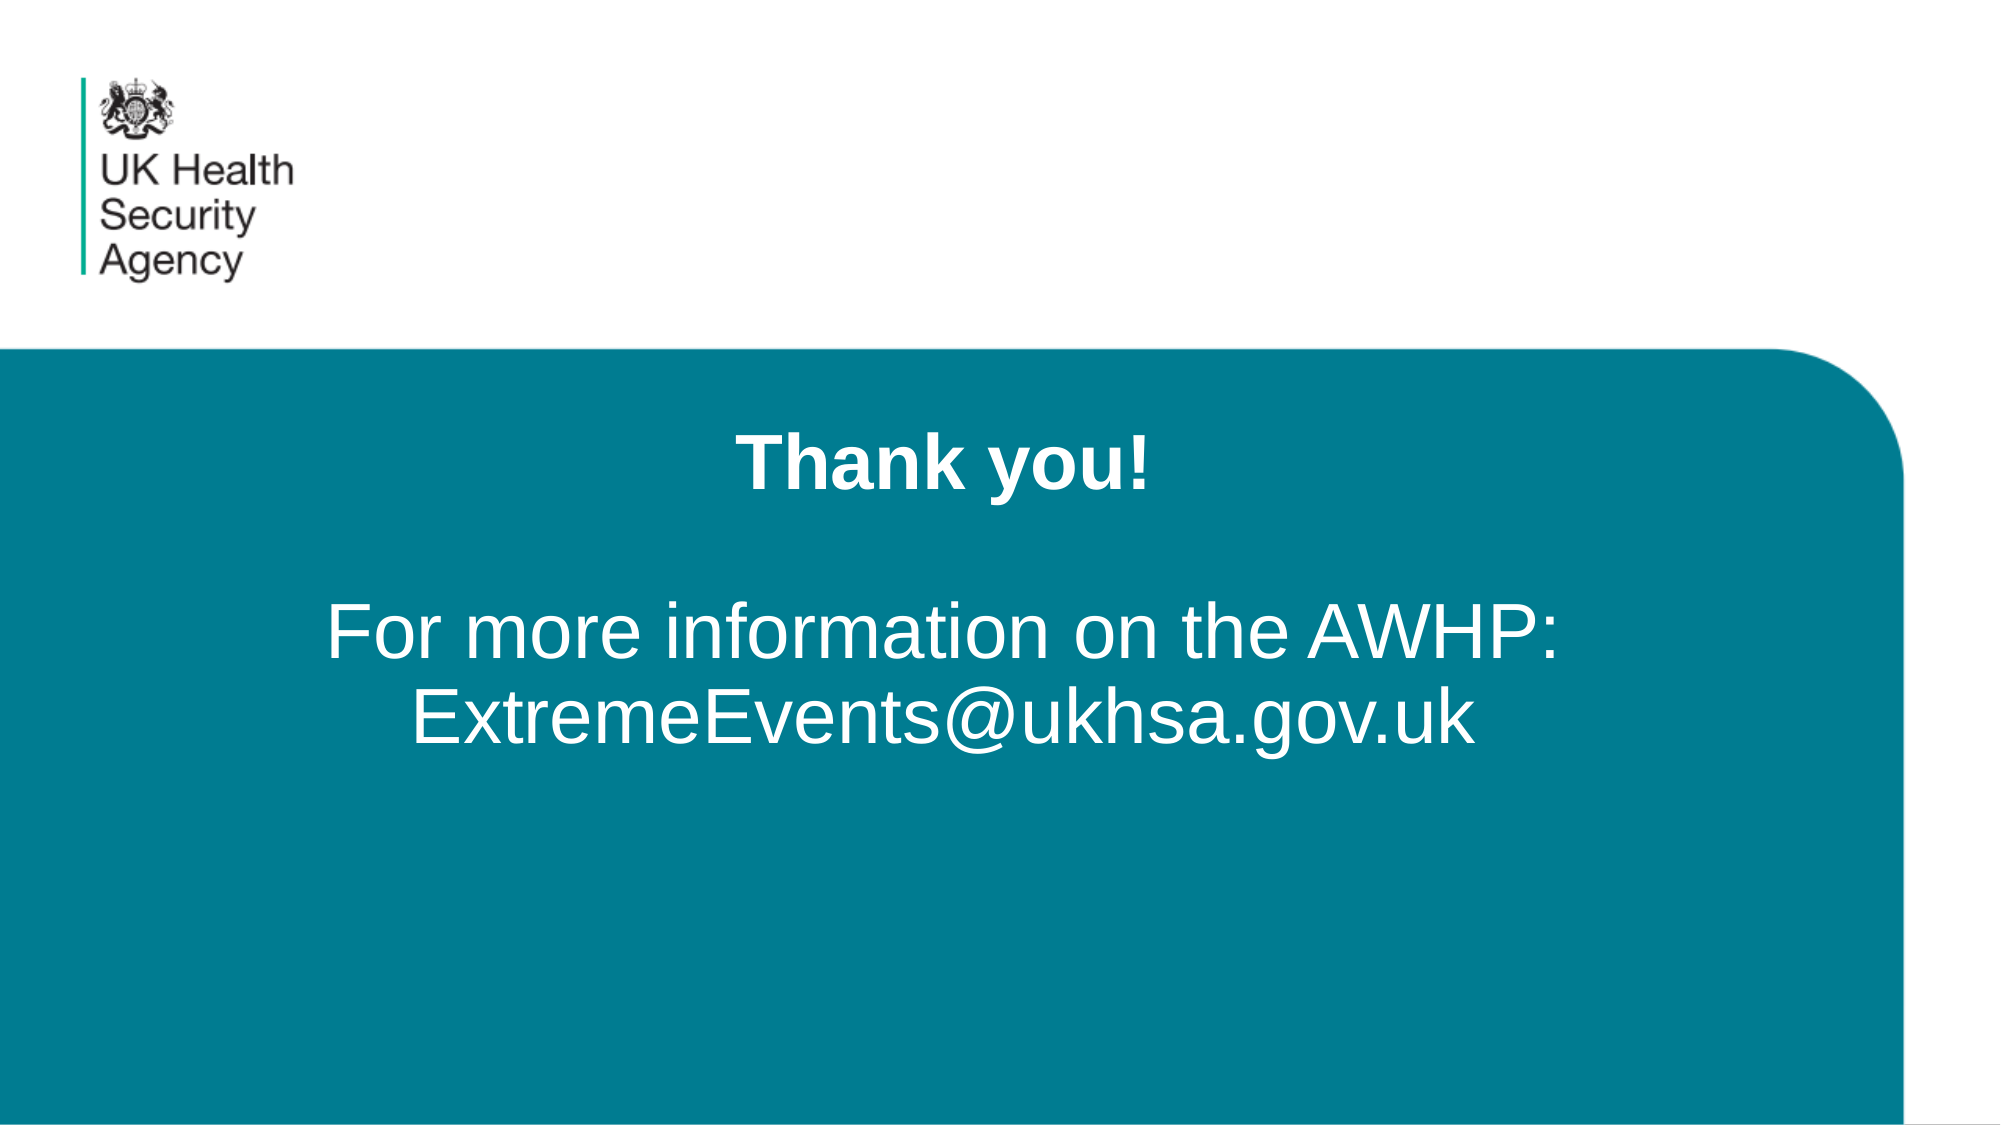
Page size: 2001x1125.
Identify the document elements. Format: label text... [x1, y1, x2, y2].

title Thank you! For more information on the AWHP: ExtremeEvents@ukhsa.gov.uk [84, 414, 1804, 865]
